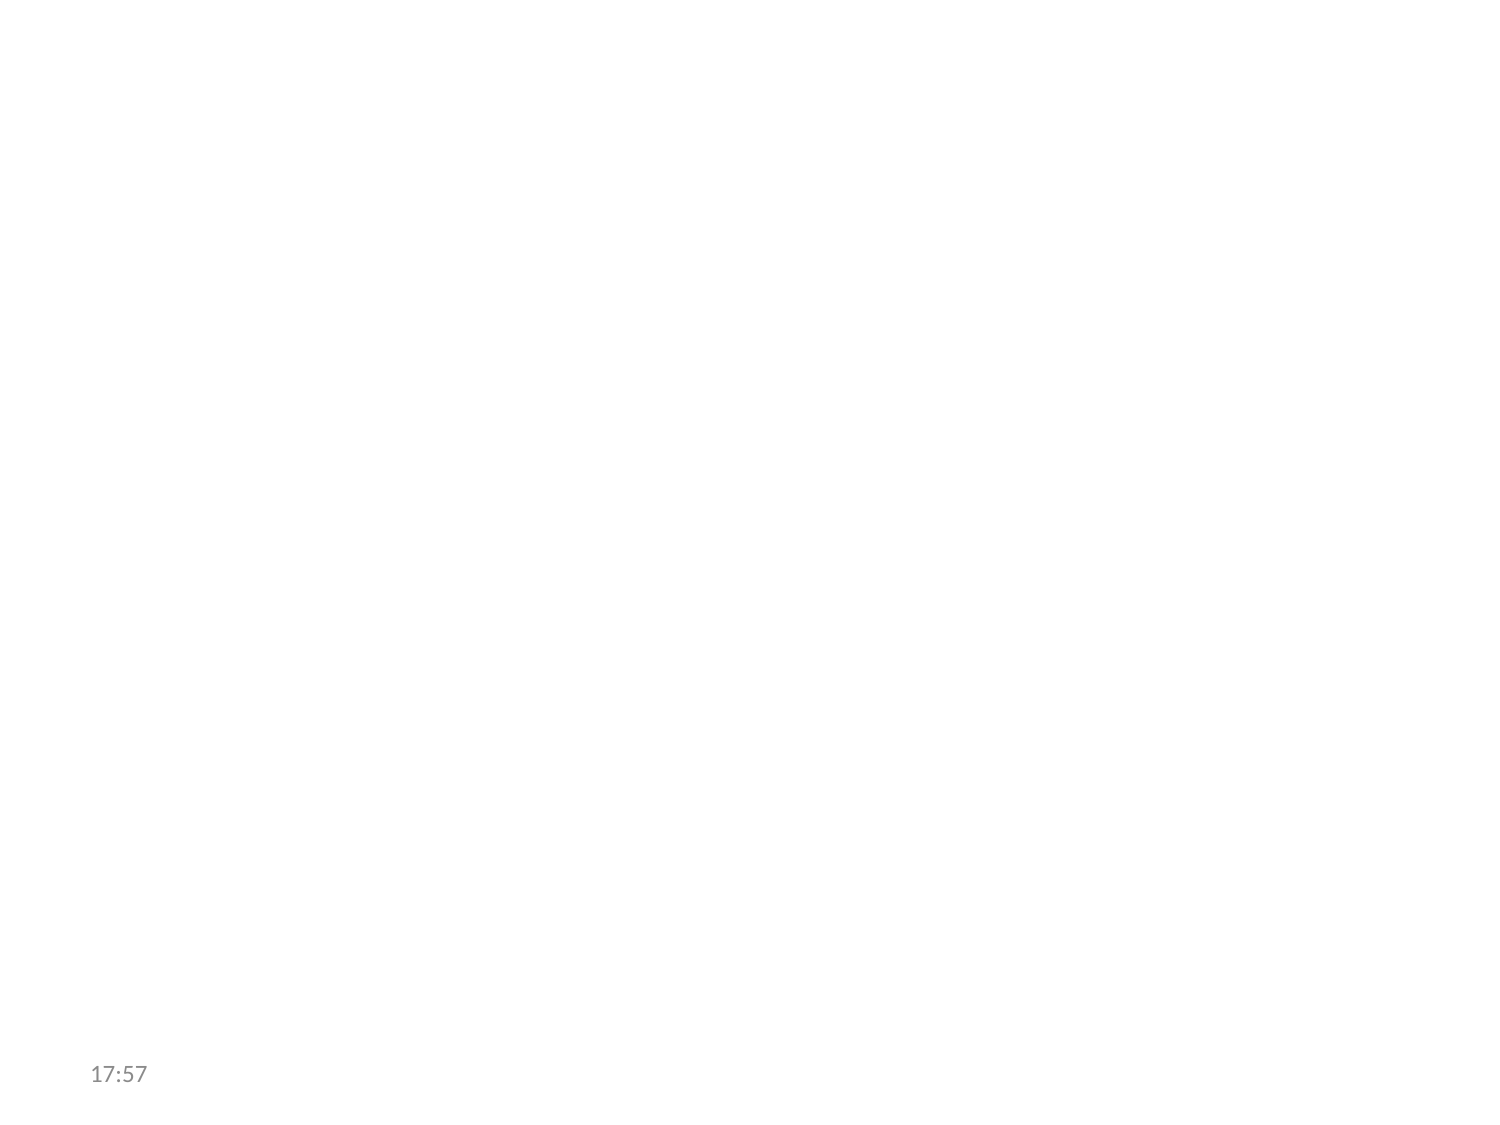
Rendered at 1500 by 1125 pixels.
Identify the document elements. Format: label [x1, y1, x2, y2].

slide_number [75, 1042, 425, 1103]
